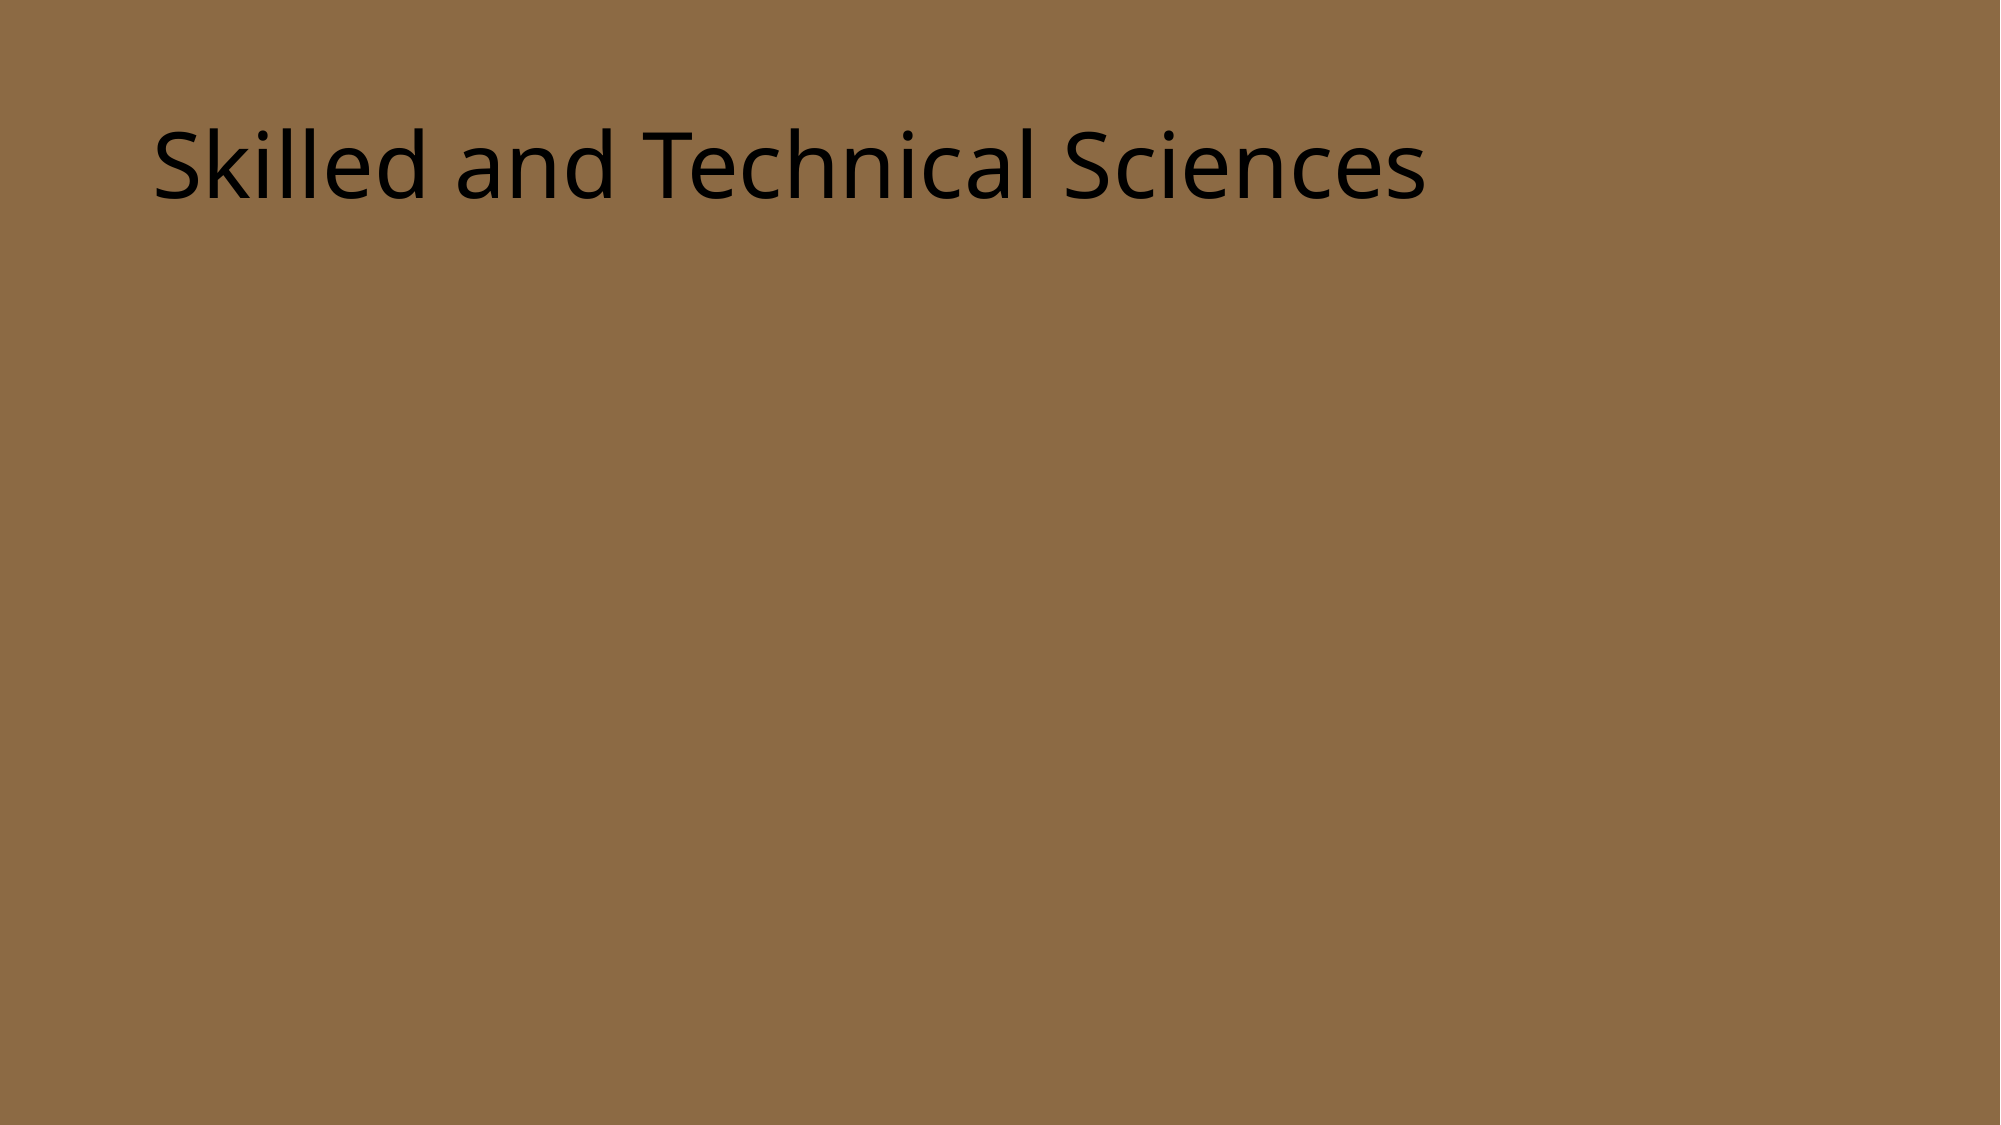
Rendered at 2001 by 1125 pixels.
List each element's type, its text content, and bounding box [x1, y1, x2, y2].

title Skilled and Technical Sciences [137, 59, 1863, 278]
